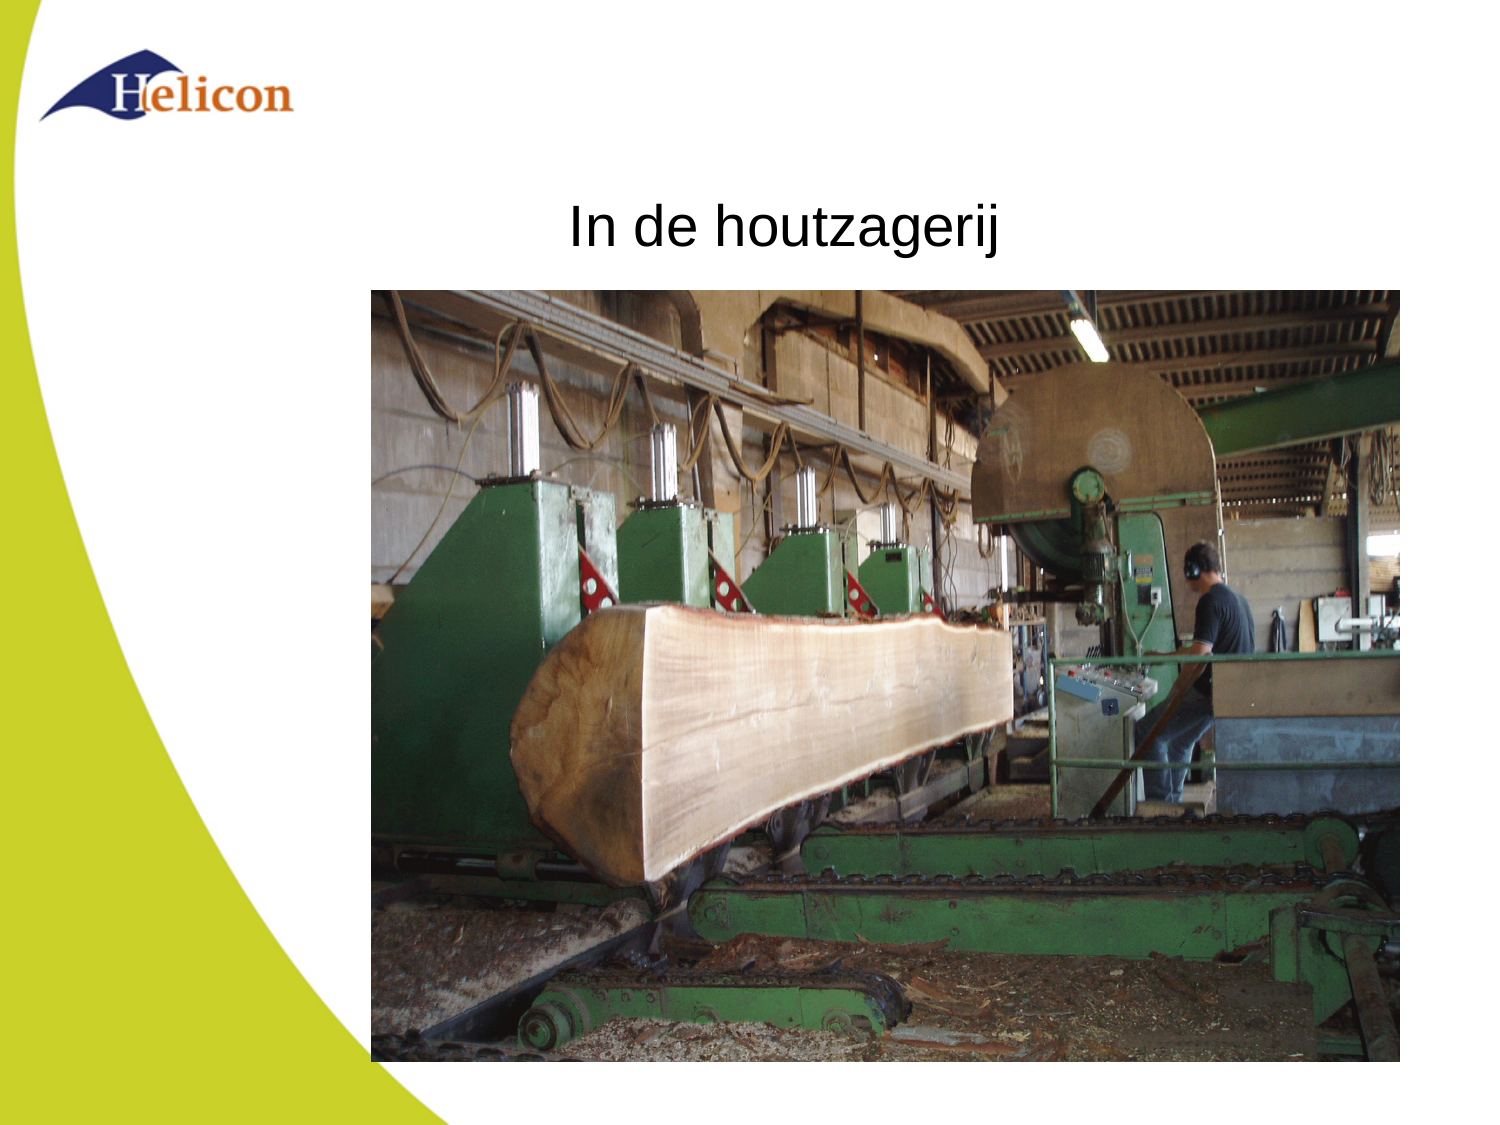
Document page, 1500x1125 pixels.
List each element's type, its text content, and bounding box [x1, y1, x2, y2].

title In de houtzagerij [147, 102, 1423, 344]
picture [0, 0, 1500, 1125]
